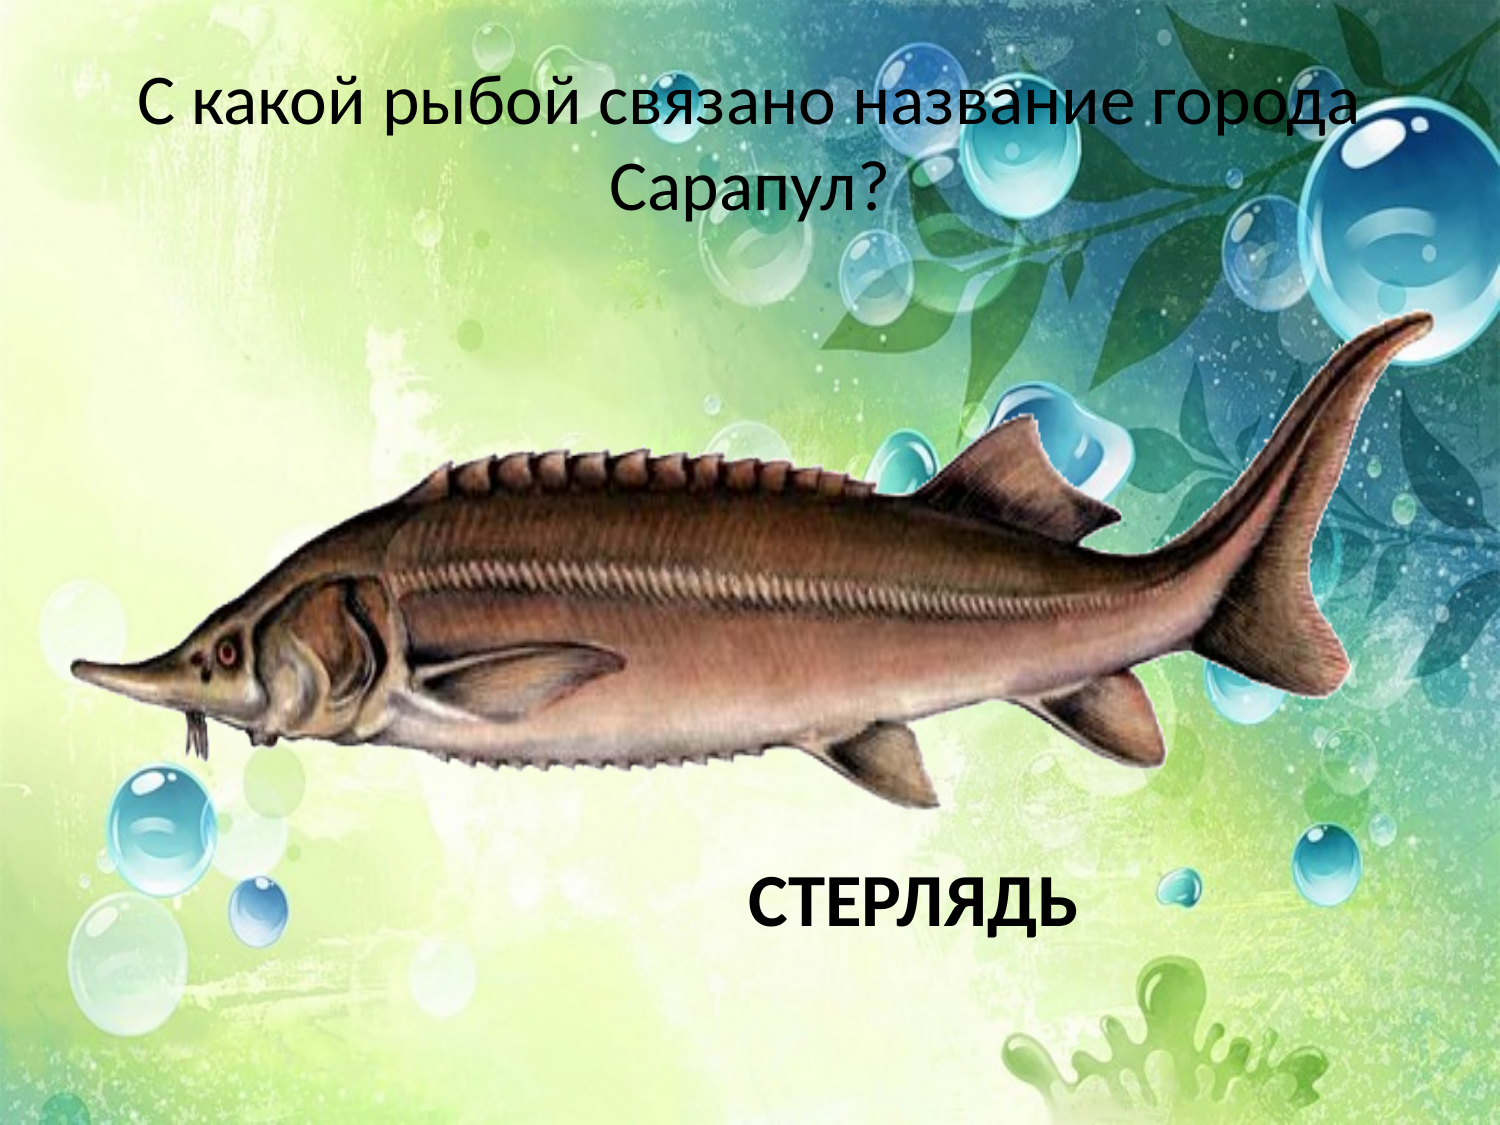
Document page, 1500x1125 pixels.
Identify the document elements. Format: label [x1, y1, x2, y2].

picture [0, 0, 1500, 1125]
list [70, 269, 1442, 868]
